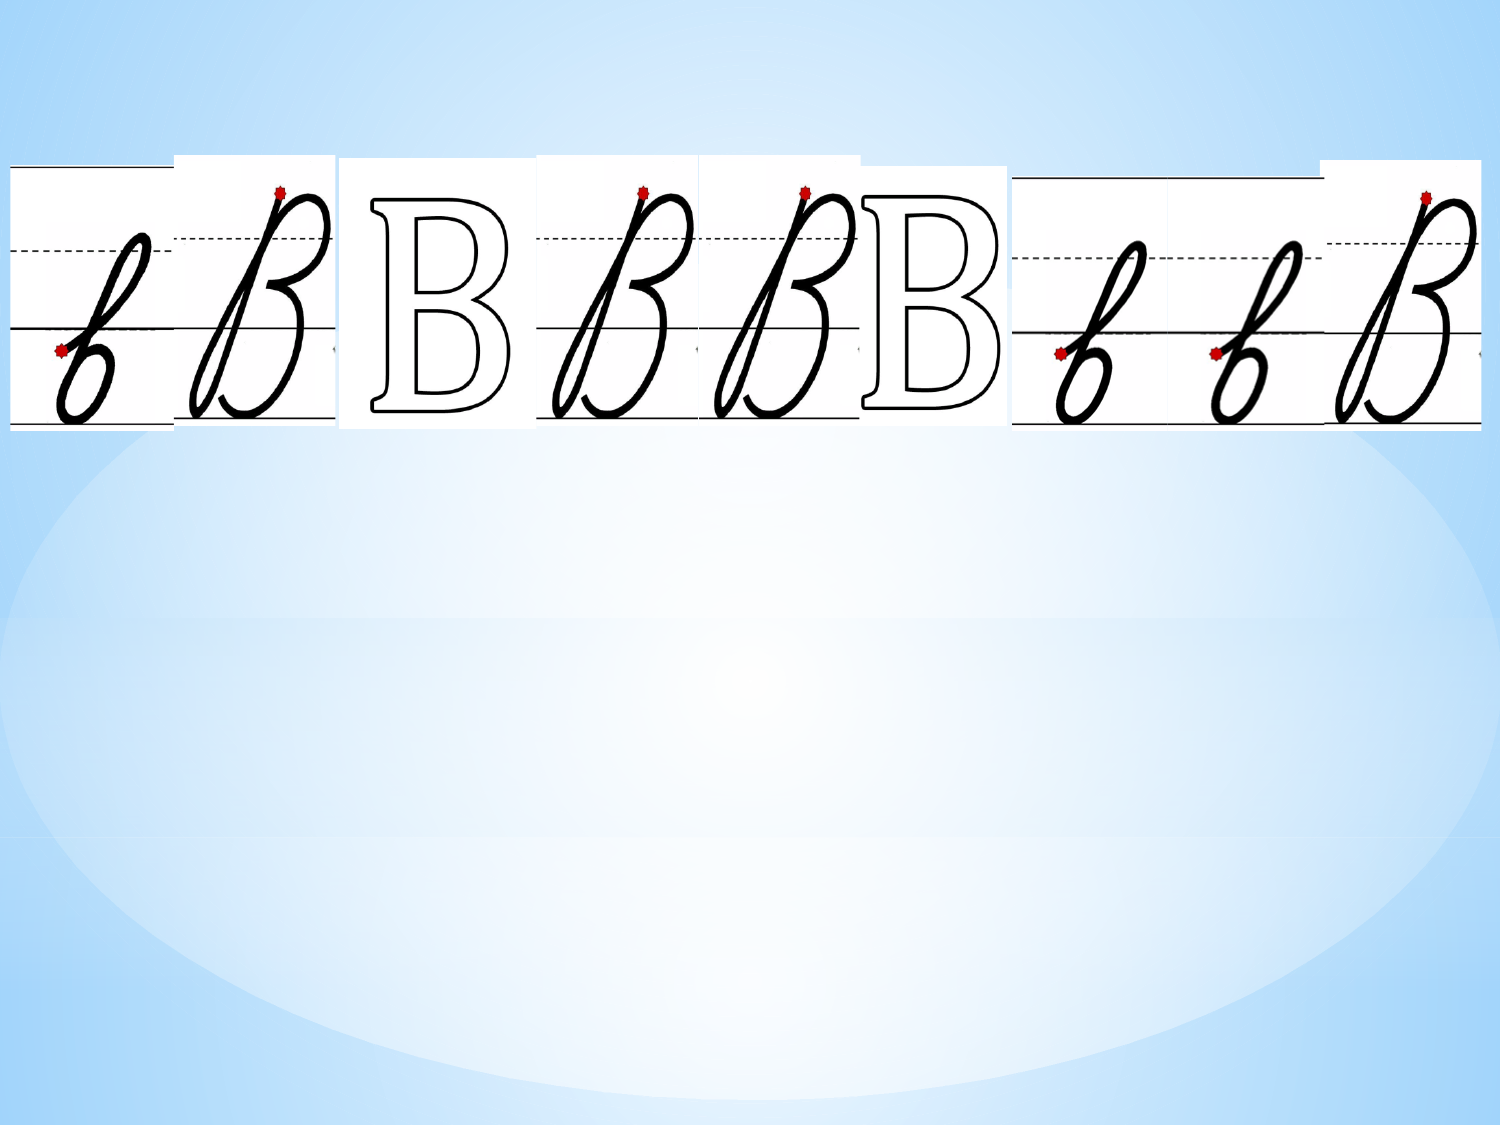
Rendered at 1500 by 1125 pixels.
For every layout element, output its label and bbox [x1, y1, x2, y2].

picture [10, 155, 1008, 431]
picture [1167, 160, 1482, 431]
list [1011, 176, 1165, 431]
